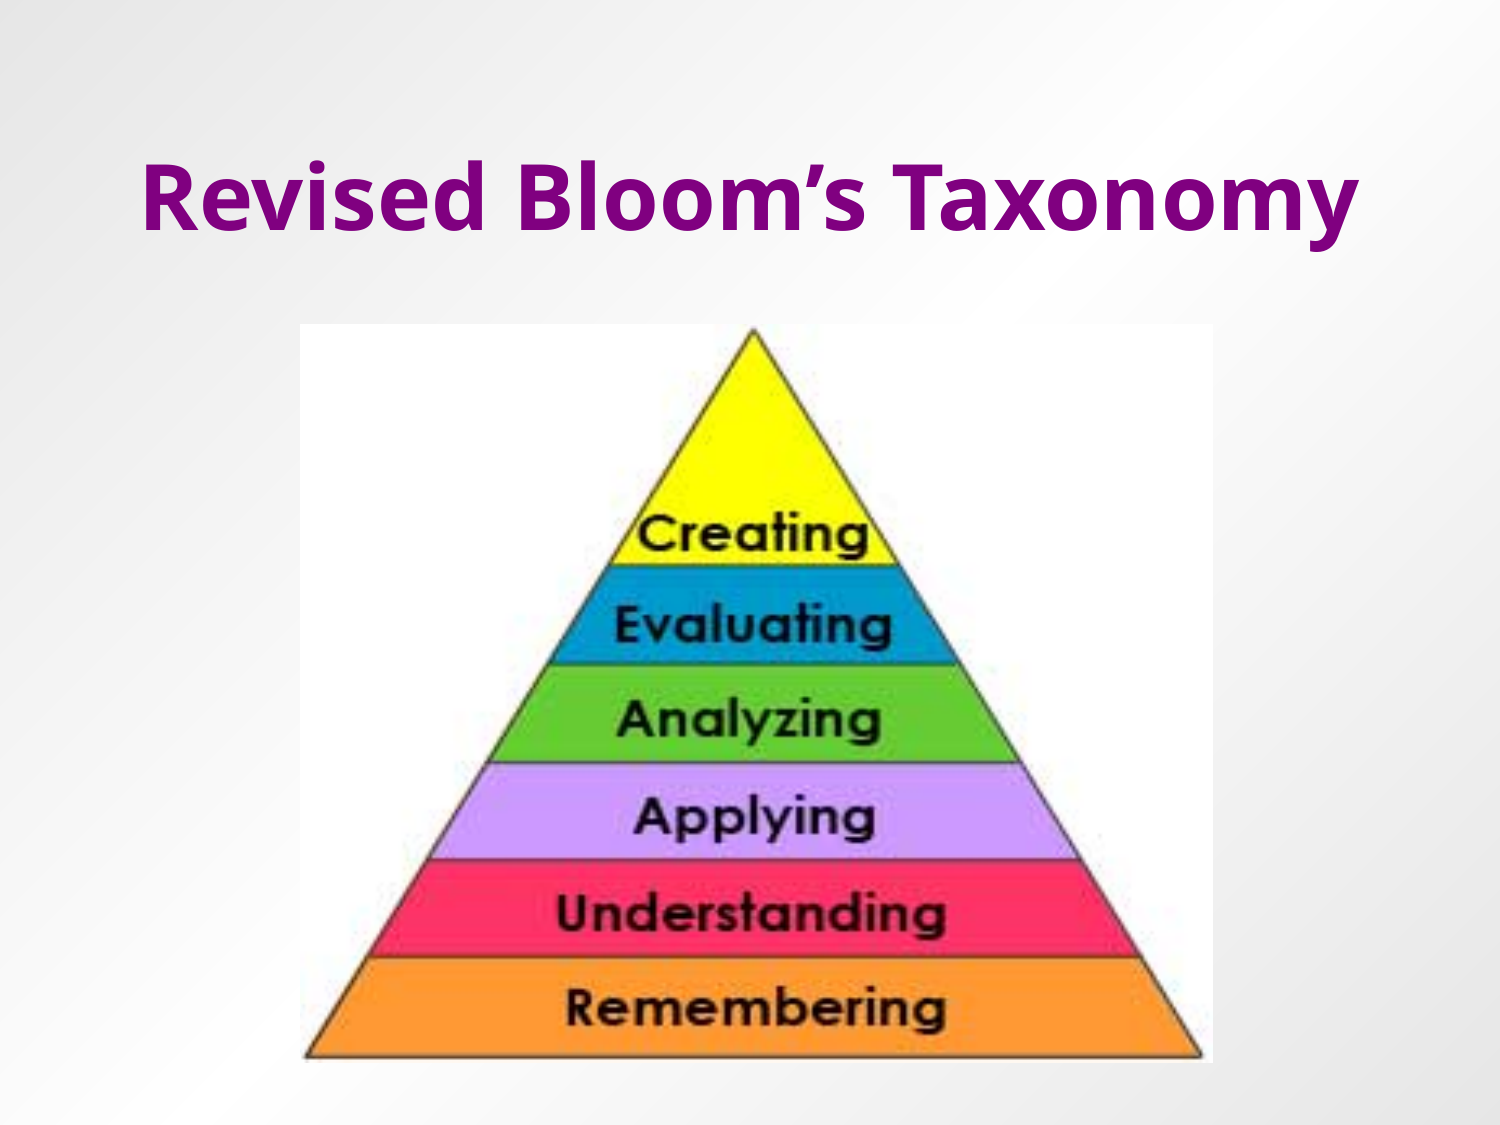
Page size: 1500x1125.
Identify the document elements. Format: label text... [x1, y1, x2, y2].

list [299, 324, 1213, 1063]
title Revised Bloom’s Taxonomy [74, 99, 1426, 288]
